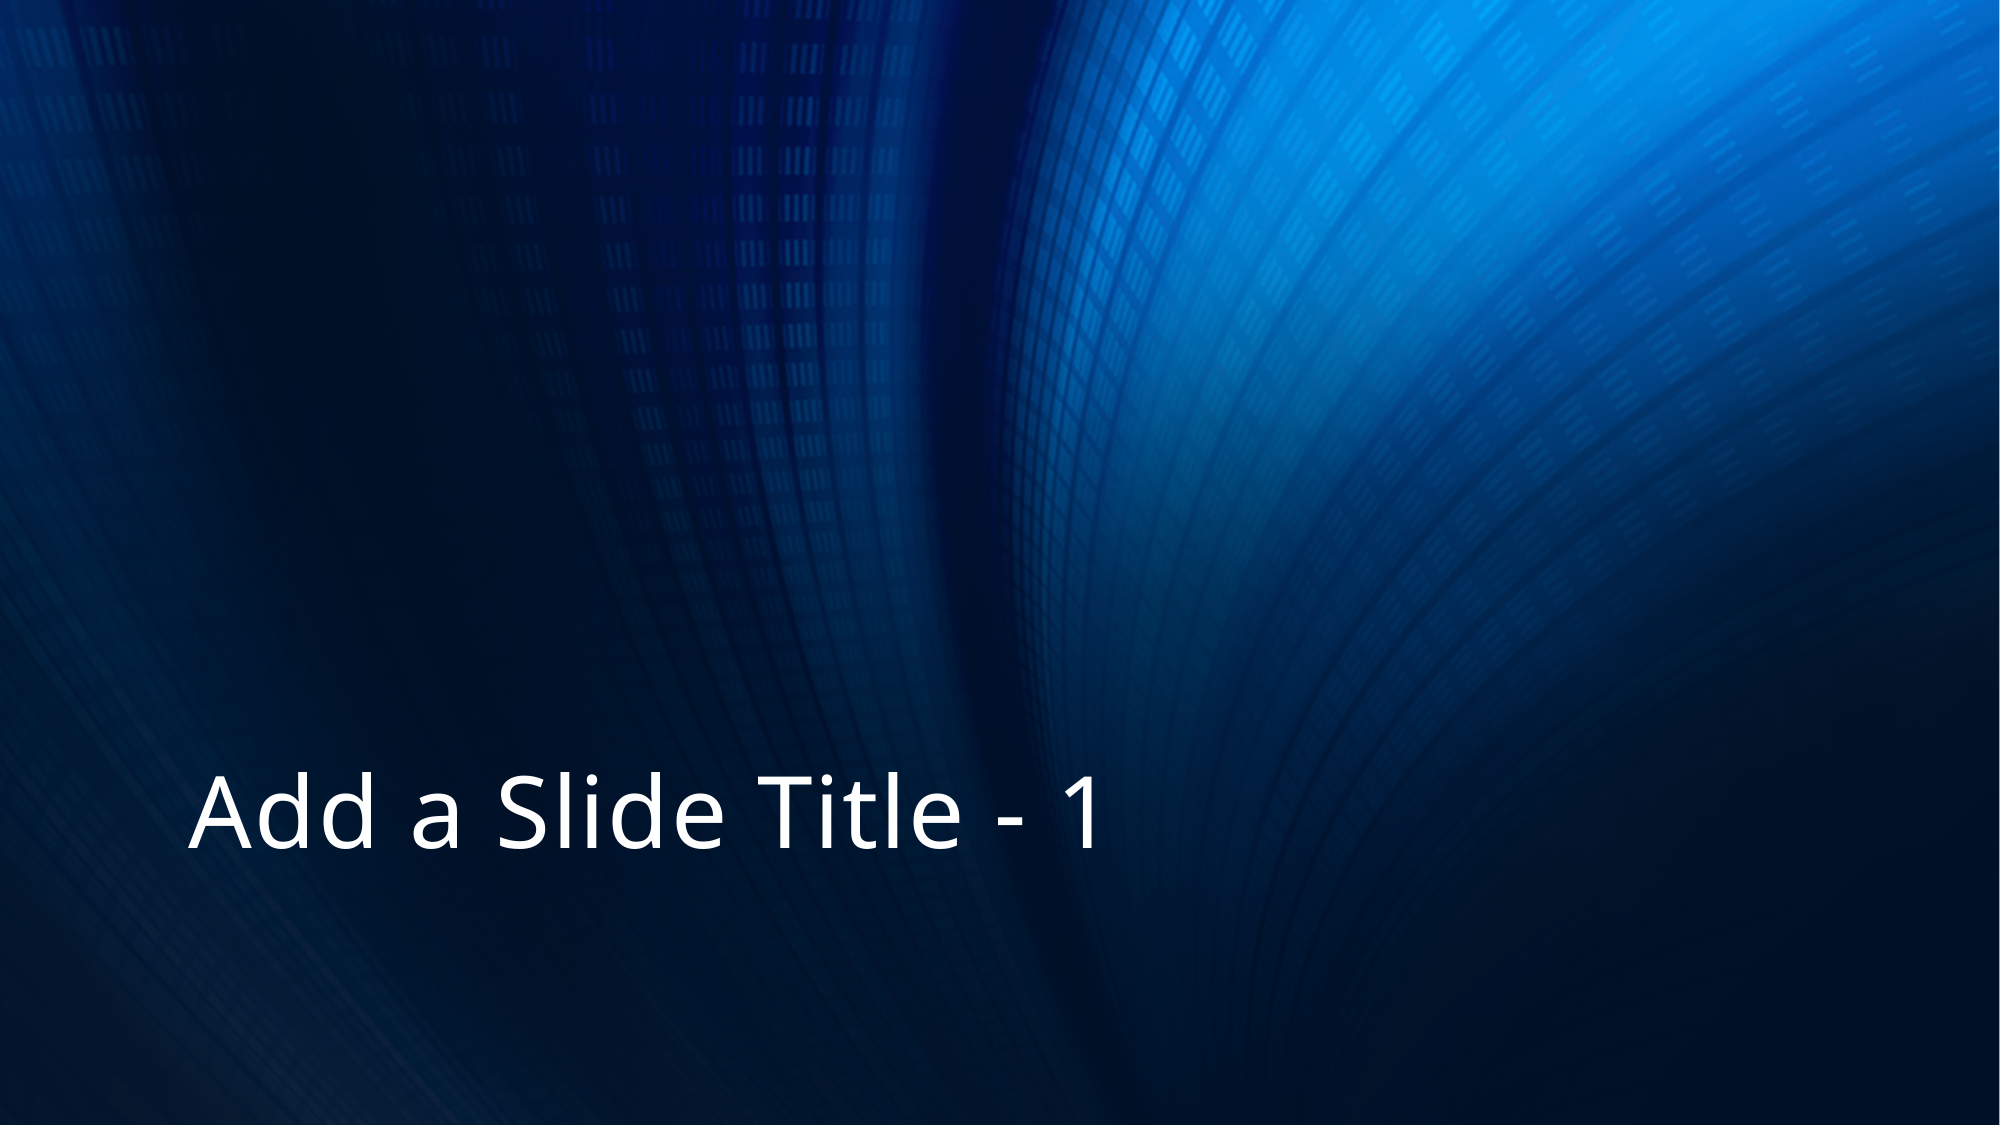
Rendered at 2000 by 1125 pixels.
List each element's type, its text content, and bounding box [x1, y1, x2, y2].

title Add a Slide Title - 1 [173, 412, 1600, 875]
picture [0, 0, 2000, 1125]
